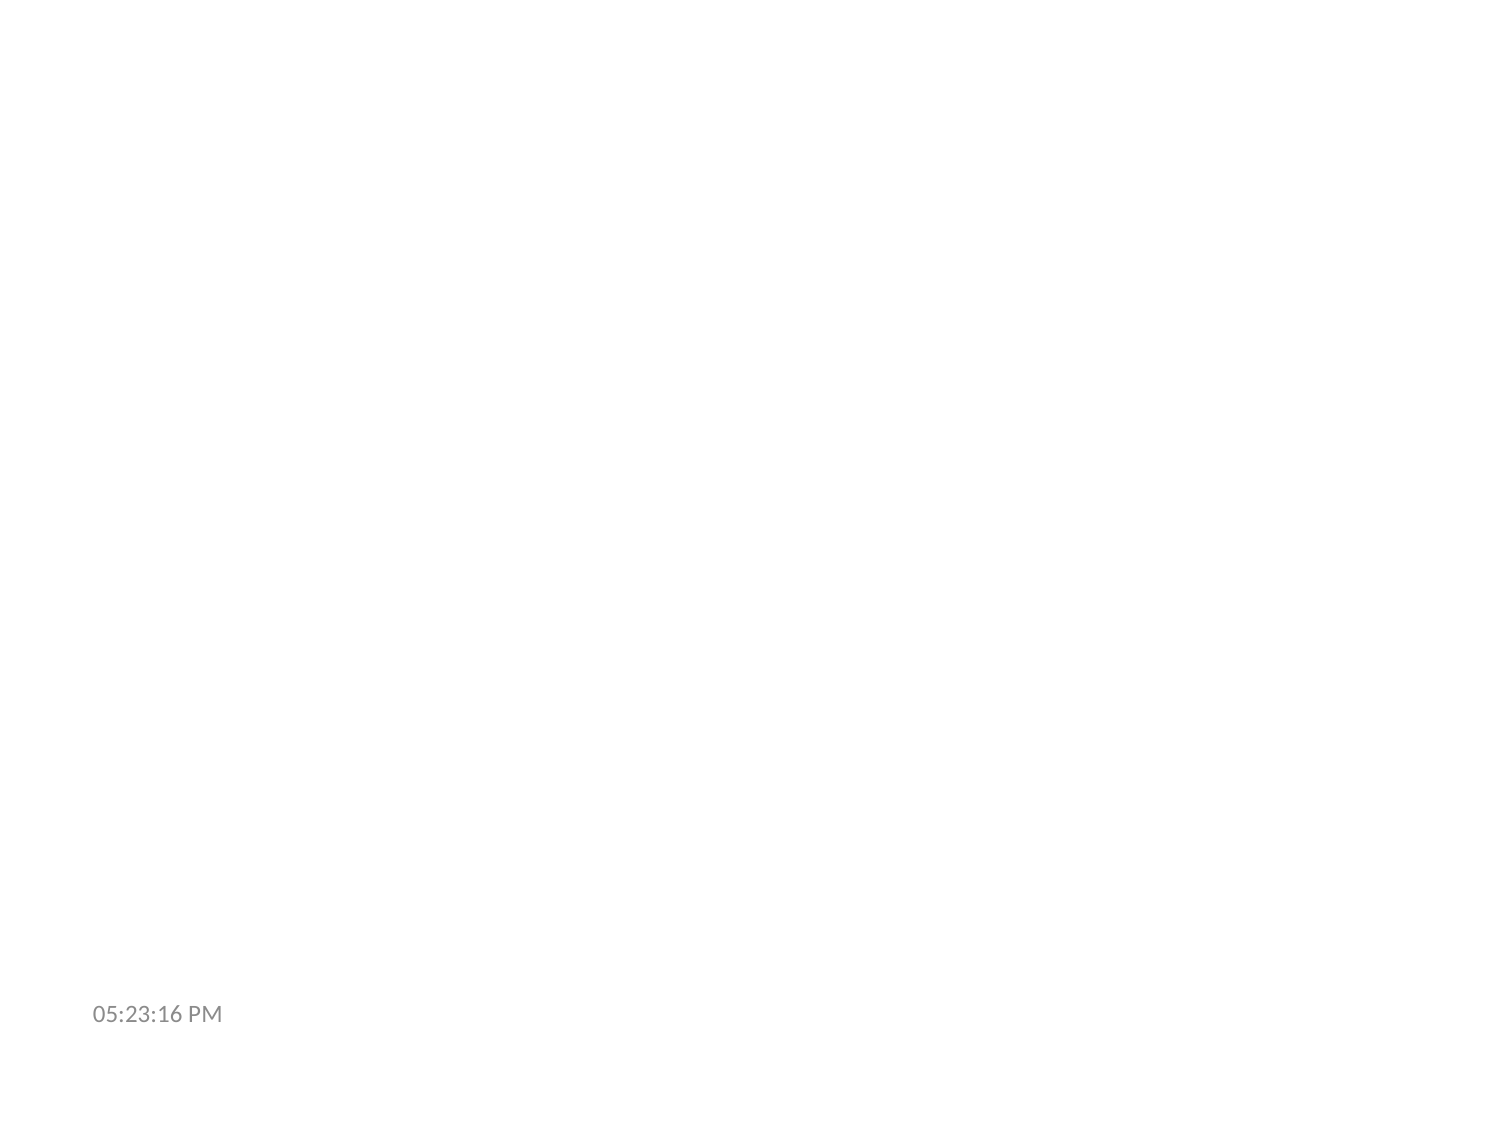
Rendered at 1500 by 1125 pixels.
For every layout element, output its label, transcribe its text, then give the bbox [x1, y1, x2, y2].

text_box 3:35:09 PM [77, 982, 428, 1043]
